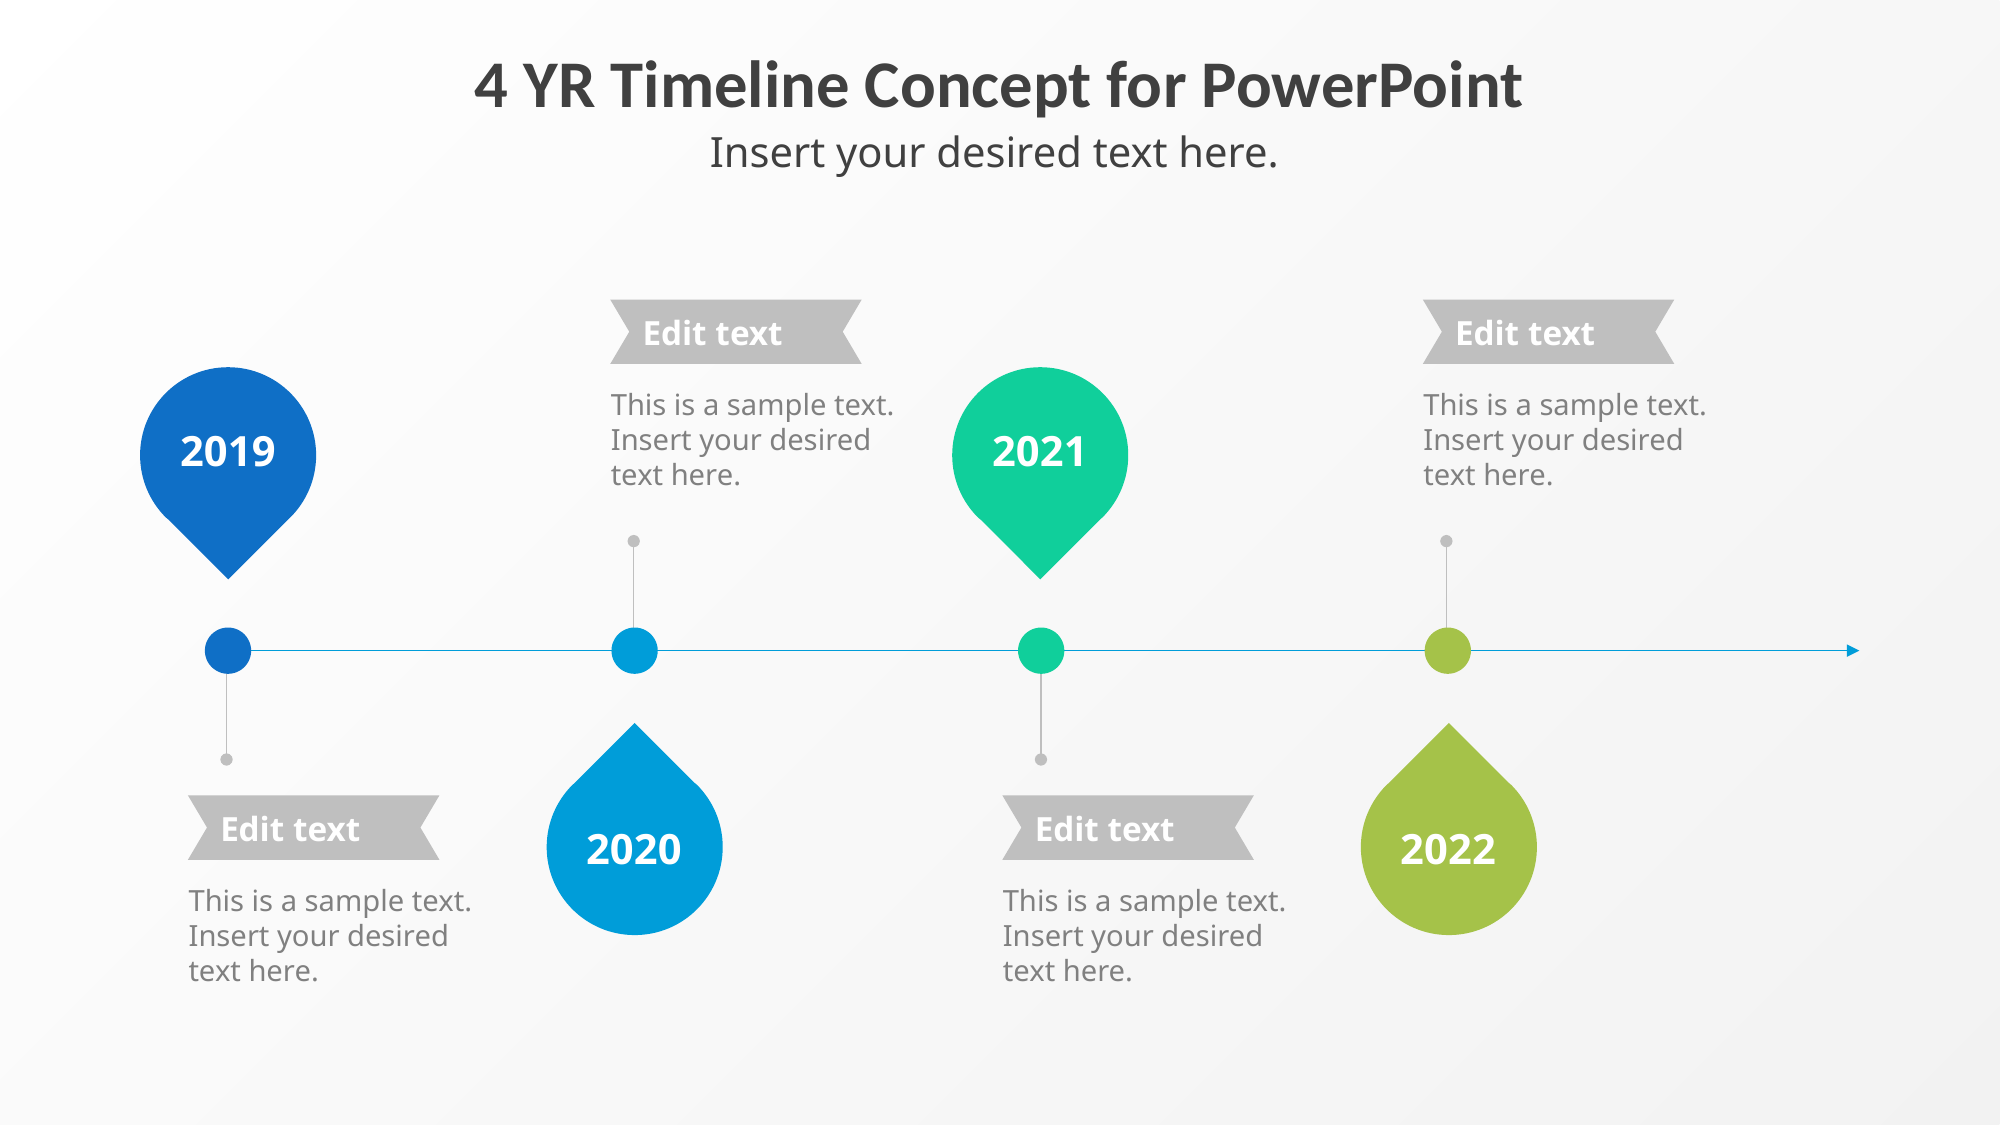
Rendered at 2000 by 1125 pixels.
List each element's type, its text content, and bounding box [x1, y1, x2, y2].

text_box [609, 625, 660, 650]
text_box [202, 625, 254, 676]
text_box [612, 662, 658, 676]
text_box Insert your desired text here. [592, 129, 1407, 183]
text_box 2021 [977, 417, 1103, 483]
text_box [1422, 625, 1474, 650]
text_box [1358, 720, 1540, 938]
text_box 4 YR Timeline Concept for PowerPoint [344, 33, 1655, 129]
text_box [137, 365, 319, 582]
text_box 2020 [571, 815, 697, 881]
text_box [544, 720, 725, 938]
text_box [595, 299, 928, 504]
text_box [1408, 299, 1741, 504]
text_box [987, 795, 1320, 1000]
text_box 2019 [165, 417, 291, 483]
text_box [1015, 625, 1067, 650]
text_box [1425, 662, 1471, 676]
text_box [950, 365, 1131, 582]
text_box [1018, 662, 1064, 676]
text_box 2022 [1385, 815, 1512, 881]
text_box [173, 795, 506, 1000]
